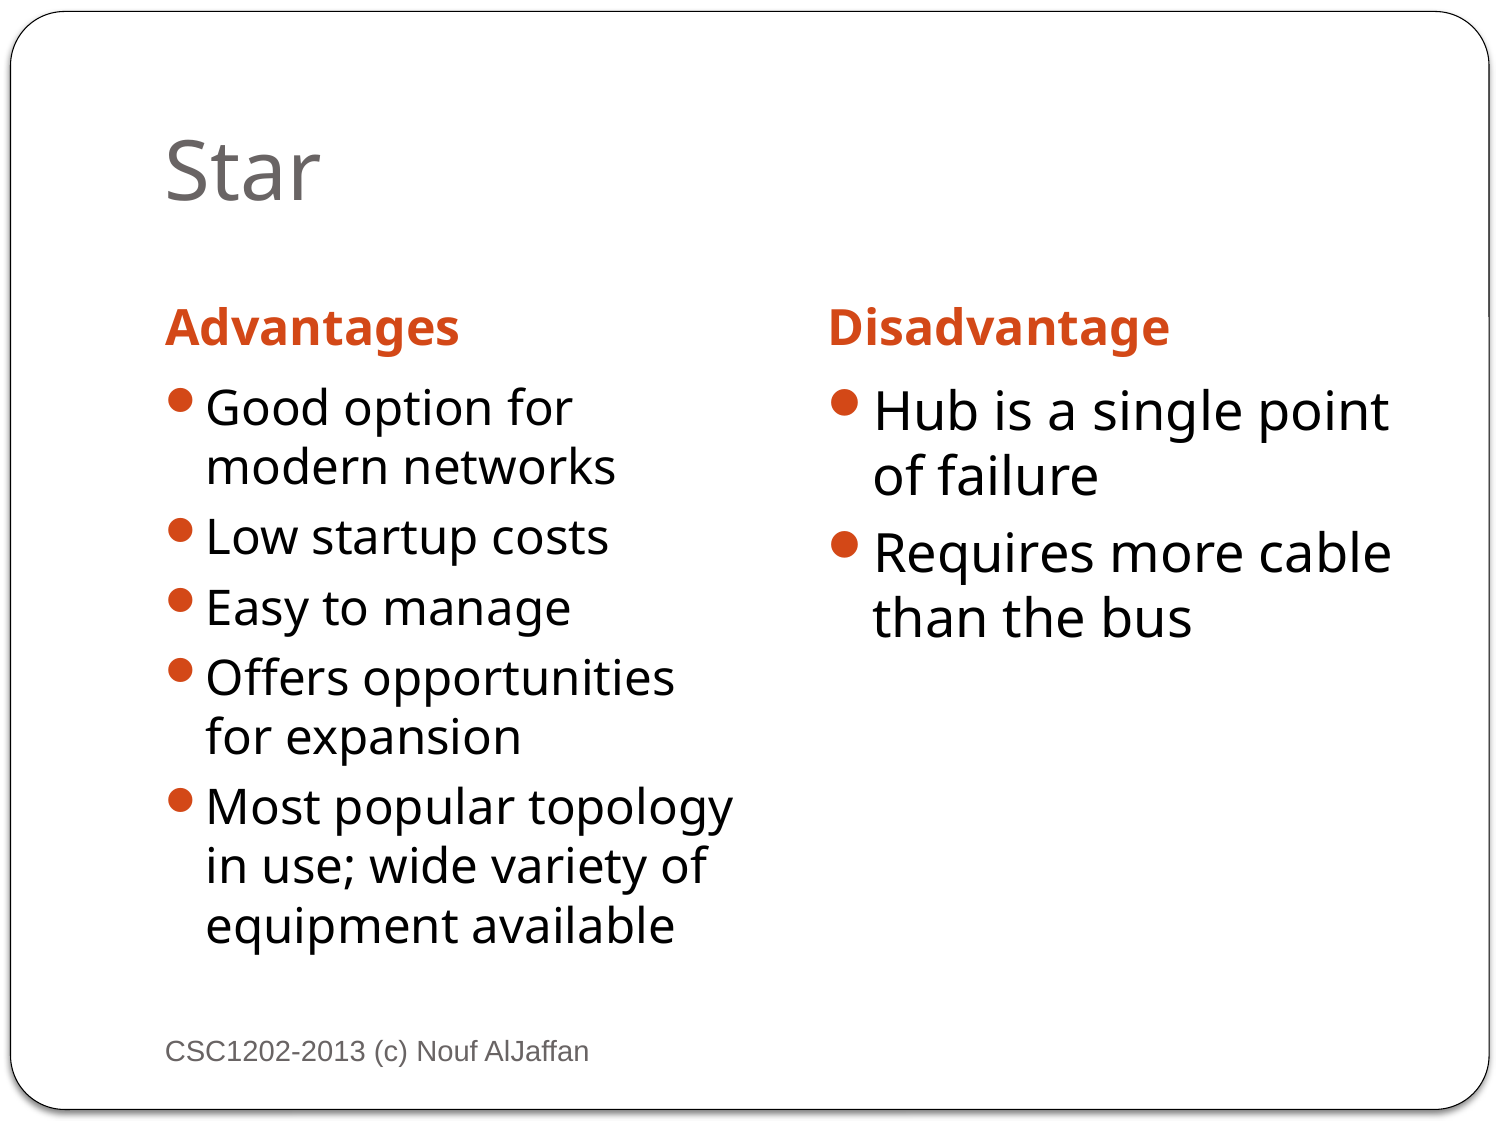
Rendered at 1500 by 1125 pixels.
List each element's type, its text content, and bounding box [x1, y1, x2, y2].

list Good option for modern networks Low startup costs Easy to manage Offers opportunities for expansion Most popular topology in use; wide variety of equipment available [150, 368, 763, 1007]
list Disadvantage [811, 236, 1426, 364]
title Star [150, 44, 1425, 233]
list Hub is a single point of failure Requires more cable than the bus [812, 368, 1425, 1007]
footer CSC1202-2013 (c) Nouf AlJaffan [150, 1012, 800, 1088]
list Advantages [149, 236, 763, 364]
